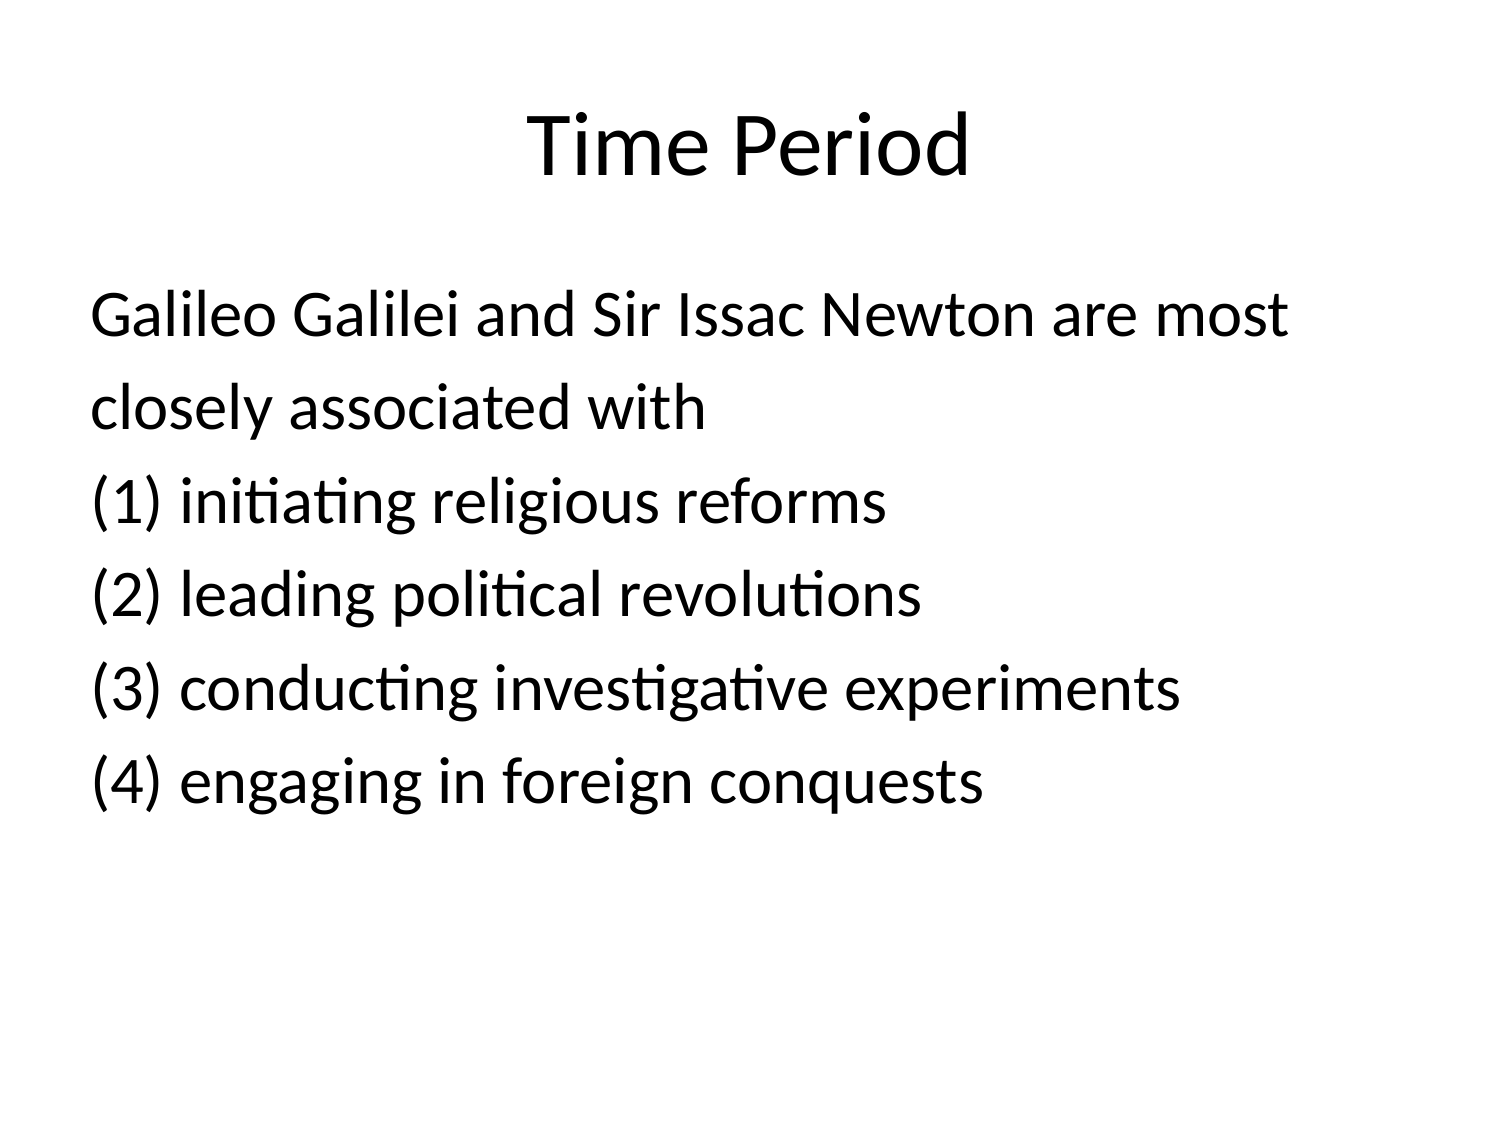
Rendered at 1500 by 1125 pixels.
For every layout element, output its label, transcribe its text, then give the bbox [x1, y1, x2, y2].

title Time Period [75, 45, 1425, 233]
list Galileo Galilei and Sir Issac Newton are most closely associated with (1) initiating religious reforms (2) leading political revolutions (3) conducting investigative experiments (4) engaging in foreign conquests [75, 262, 1425, 1005]
